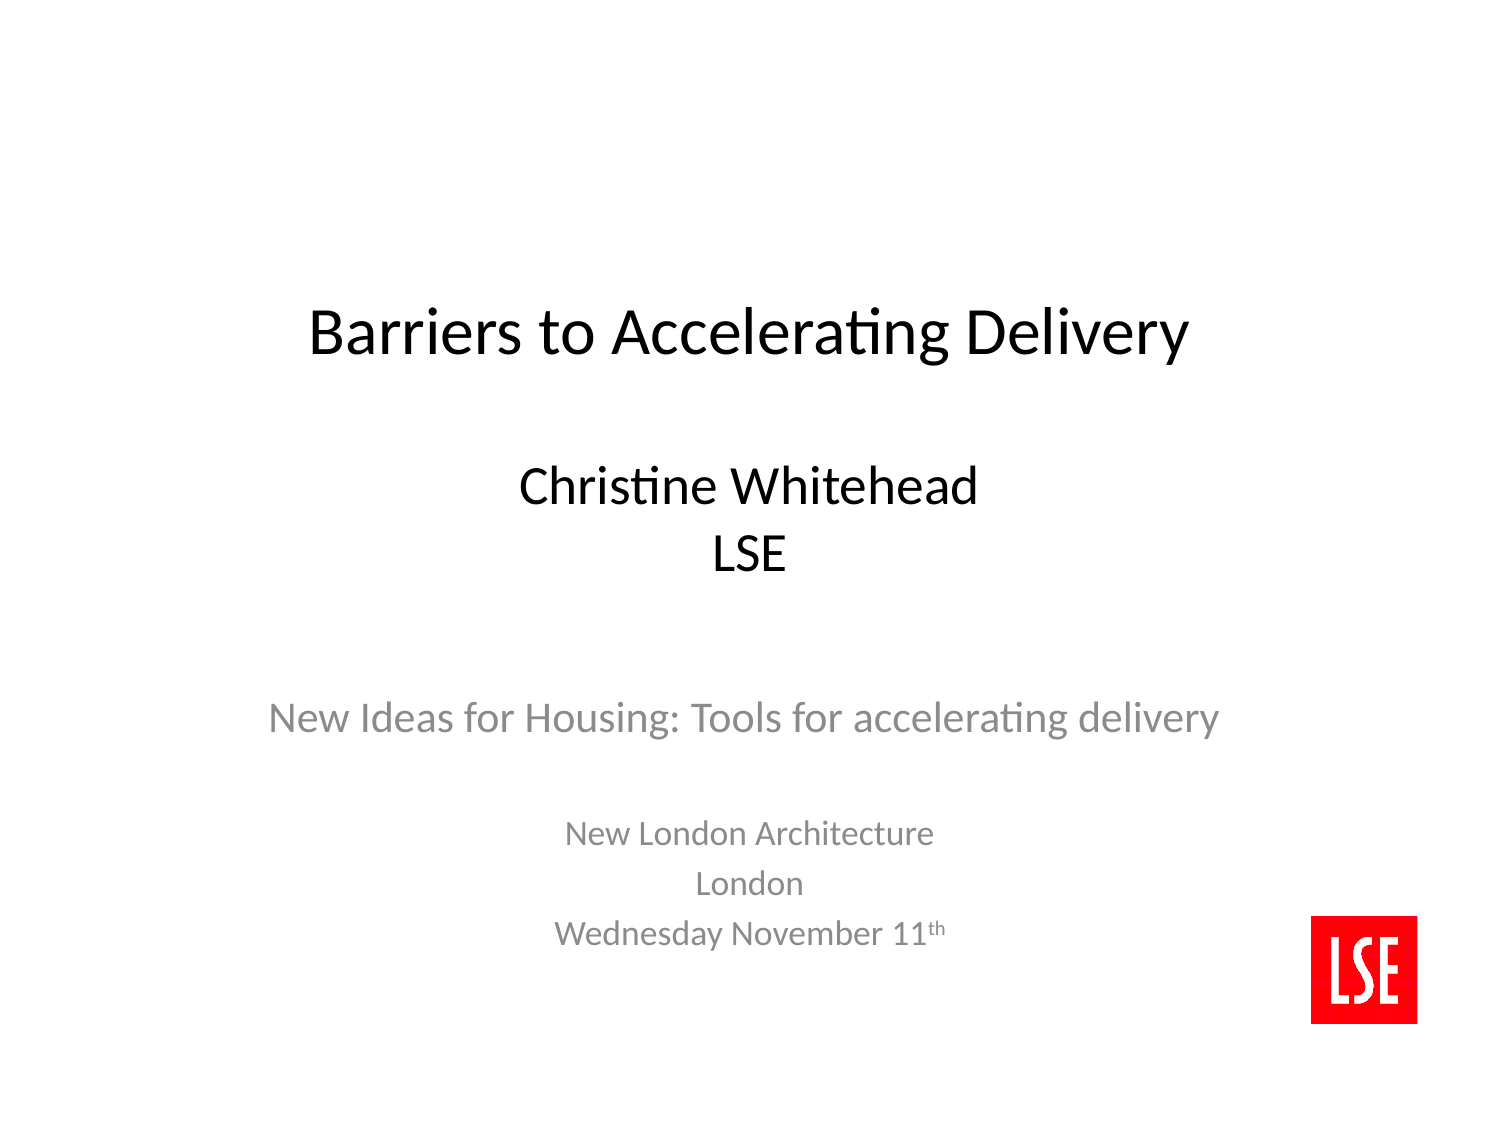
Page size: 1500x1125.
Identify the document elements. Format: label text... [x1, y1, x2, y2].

picture [1310, 916, 1418, 1024]
title Barriers to Accelerating Delivery Christine Whitehead LSE [112, 278, 1388, 591]
subtitle New Ideas for Housing: Tools for accelerating delivery New London Architecture London Wednesday November 11th [225, 680, 1275, 965]
